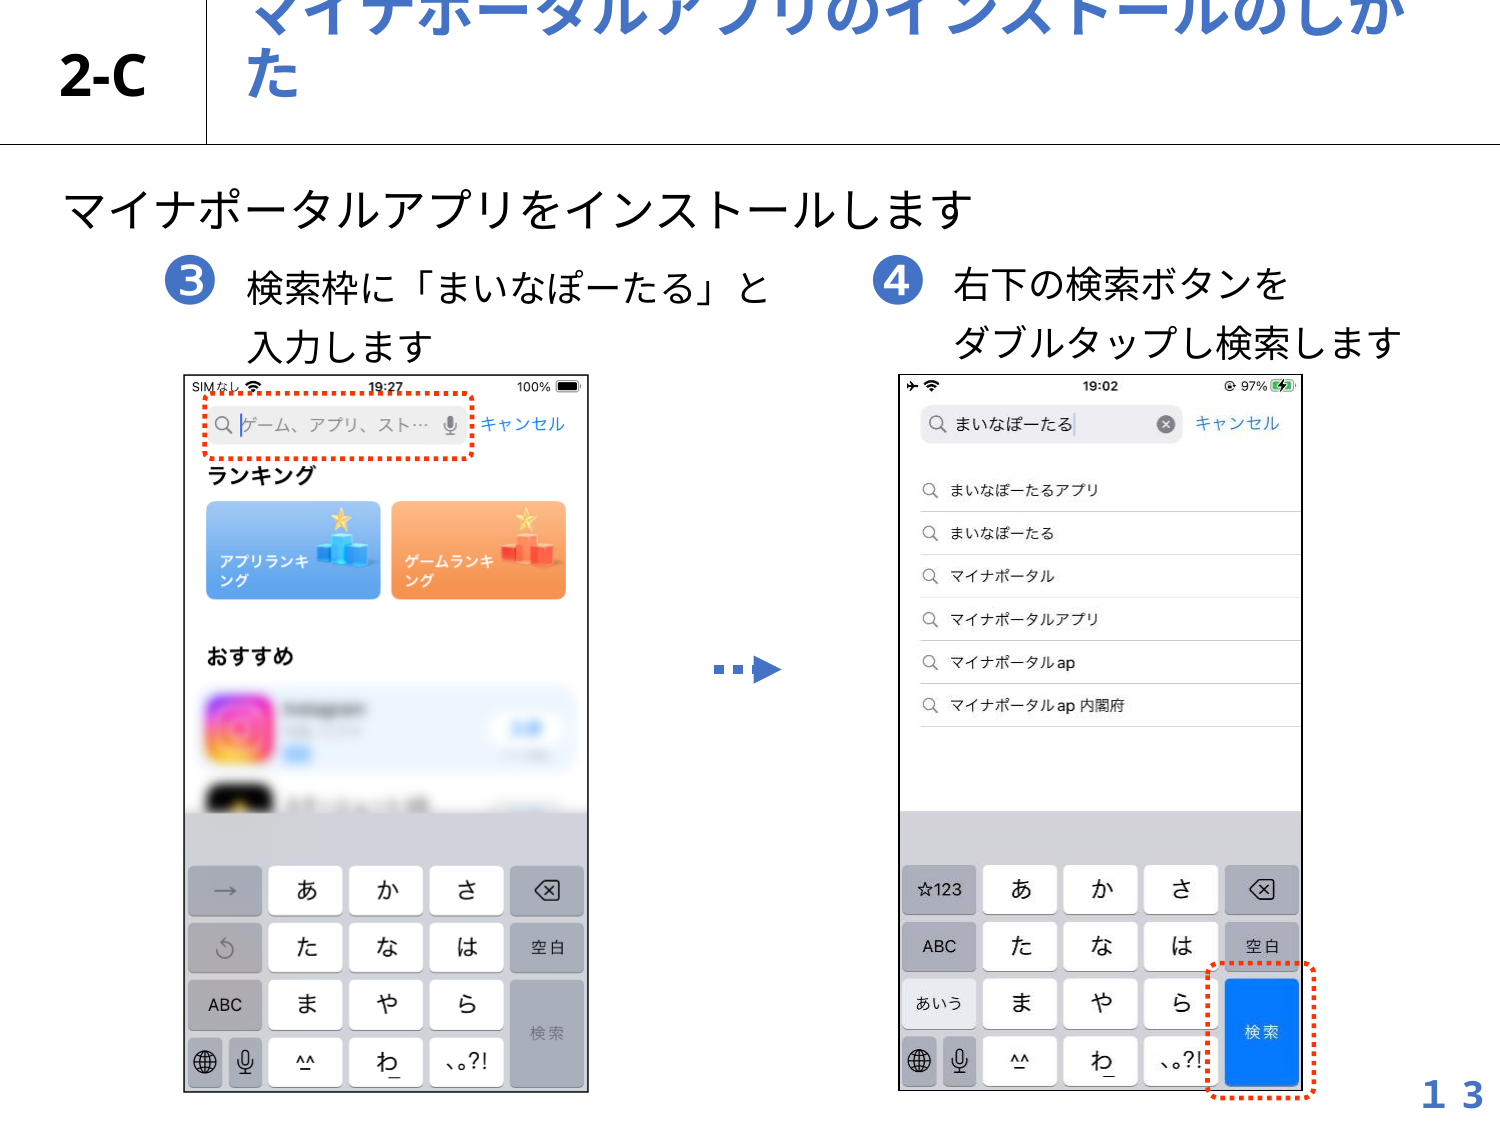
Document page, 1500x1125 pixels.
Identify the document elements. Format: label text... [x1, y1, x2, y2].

text_box 2-C [0, 0, 207, 147]
text_box １3 [1399, 1063, 1500, 1123]
picture [899, 375, 1302, 1090]
text_box 右下の検索ボタンを ダブルタップし検索します [938, 240, 1500, 373]
text_box ❸ [145, 274, 223, 326]
text_box [1206, 962, 1315, 1100]
picture [183, 374, 589, 1093]
text_box マイナポータルアプリのインストールのしかた [228, 36, 1472, 116]
text_box ❹ [854, 274, 938, 326]
text_box マイナポータルアプリをインストールします [46, 180, 1422, 274]
text_box 検索枠に「まいなぽーたる」と 入力します [231, 274, 804, 377]
